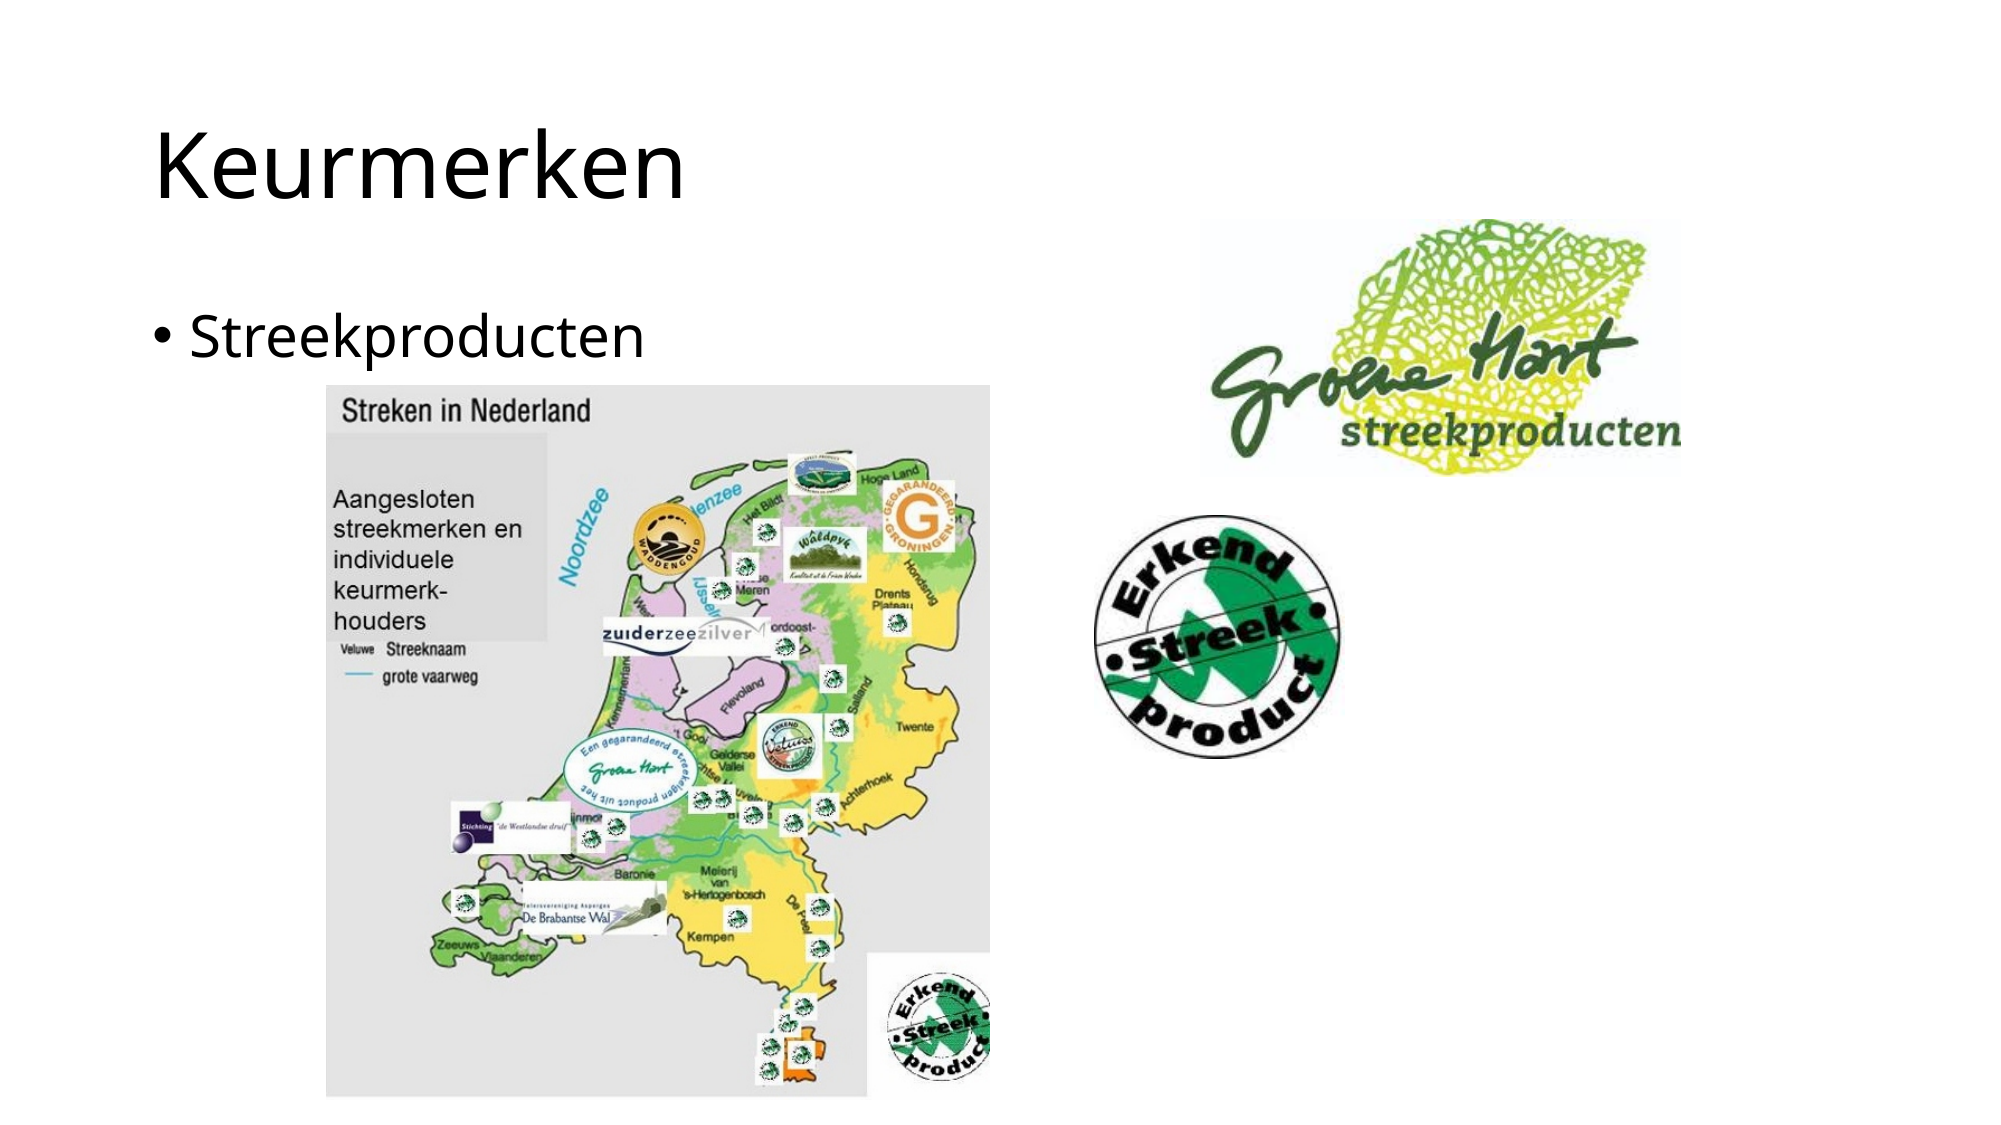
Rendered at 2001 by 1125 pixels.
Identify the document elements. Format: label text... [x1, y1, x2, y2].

picture [1200, 219, 1681, 477]
list Streekproducten [137, 299, 1863, 1014]
title Keurmerken [137, 59, 1863, 278]
picture [1094, 515, 1345, 759]
picture [326, 385, 990, 1100]
